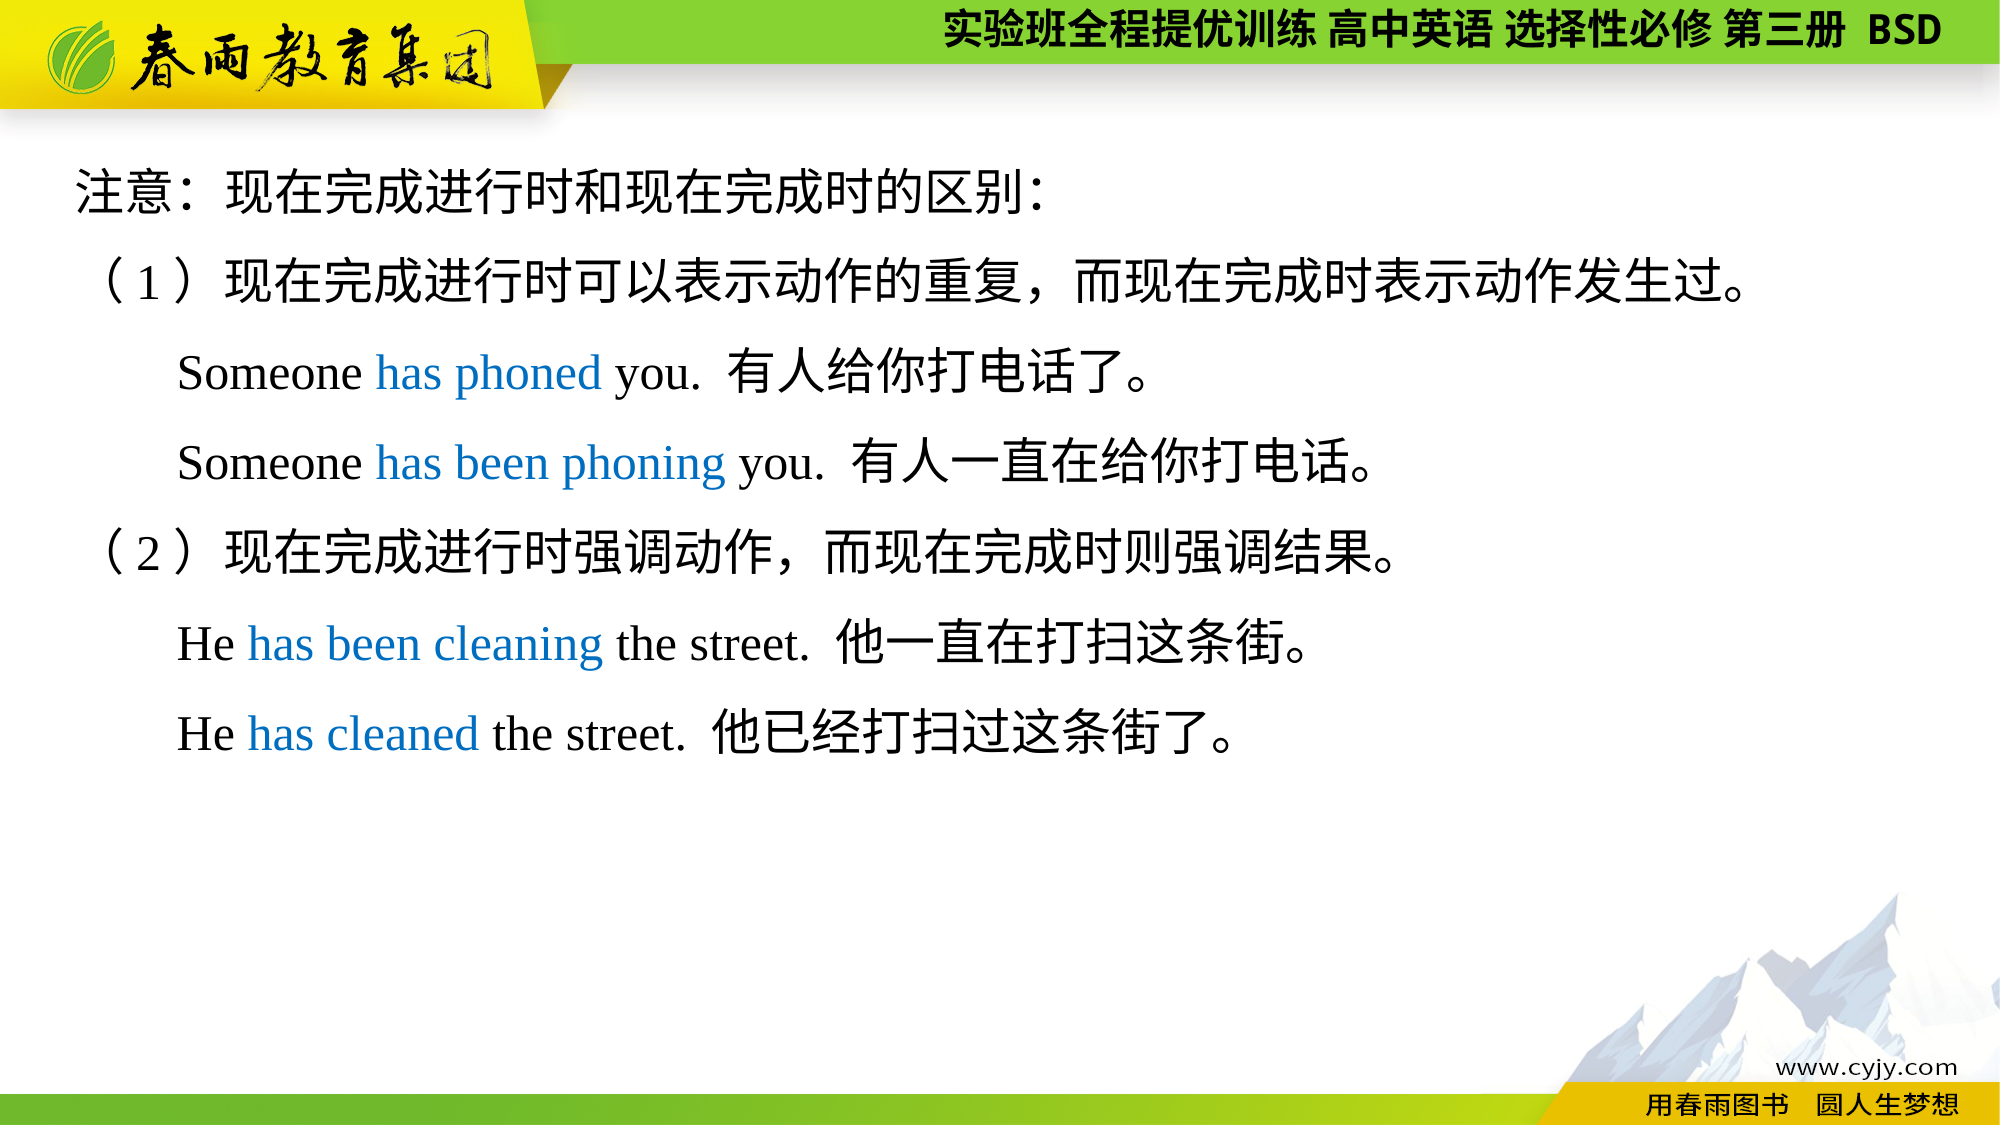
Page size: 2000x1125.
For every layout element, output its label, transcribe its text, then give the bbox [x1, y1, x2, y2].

picture [0, 0, 2000, 1125]
list 注意：现在完成进行时和现在完成时的区别： （1）现在完成进行时可以表示动作的重复，而现在完成时表示动作发生过。 Someone has phoned you. 有人给你打电话了。 Someone has been phoning you. 有人一直在给你打电话。 （2）现在完成进行时强调动作，而现在完成时则强调结果。 He has been cleaning the street. 他一直在打扫这条街。 He has cleaned the street. 他已经打扫过这条街了。 [59, 122, 1944, 774]
